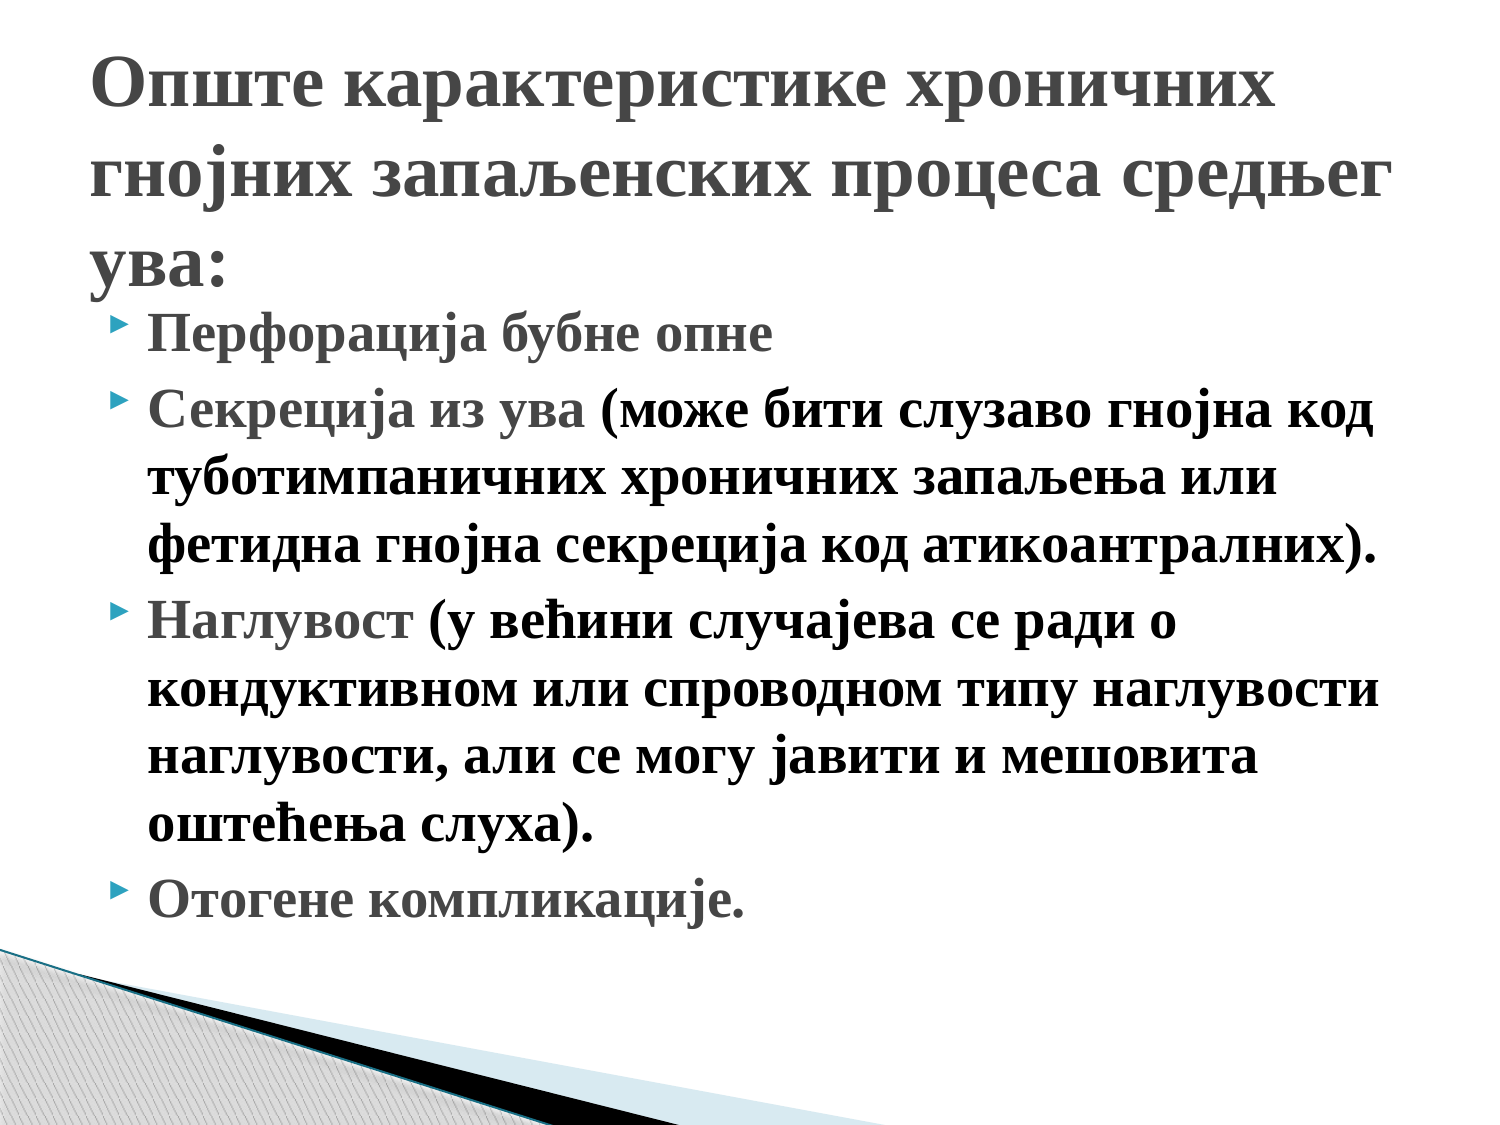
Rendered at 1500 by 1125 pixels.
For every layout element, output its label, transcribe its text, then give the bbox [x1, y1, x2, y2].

title Опште карактеристике хроничних гнојних запаљенских процеса средњег ува: [75, 45, 1425, 288]
list Перфорација бубне опне Секреција из ува (може бити слузаво гнојна код туботимпаничних хроничних запаљења или фетидна гнојна секреција код атикоантралних). Наглувост (у већини случајева се ради о кондуктивном или спроводном типу наглувости наглувости, али се могу јавити и мешовита оштећења слуха). Отогене компликације. [75, 288, 1425, 986]
